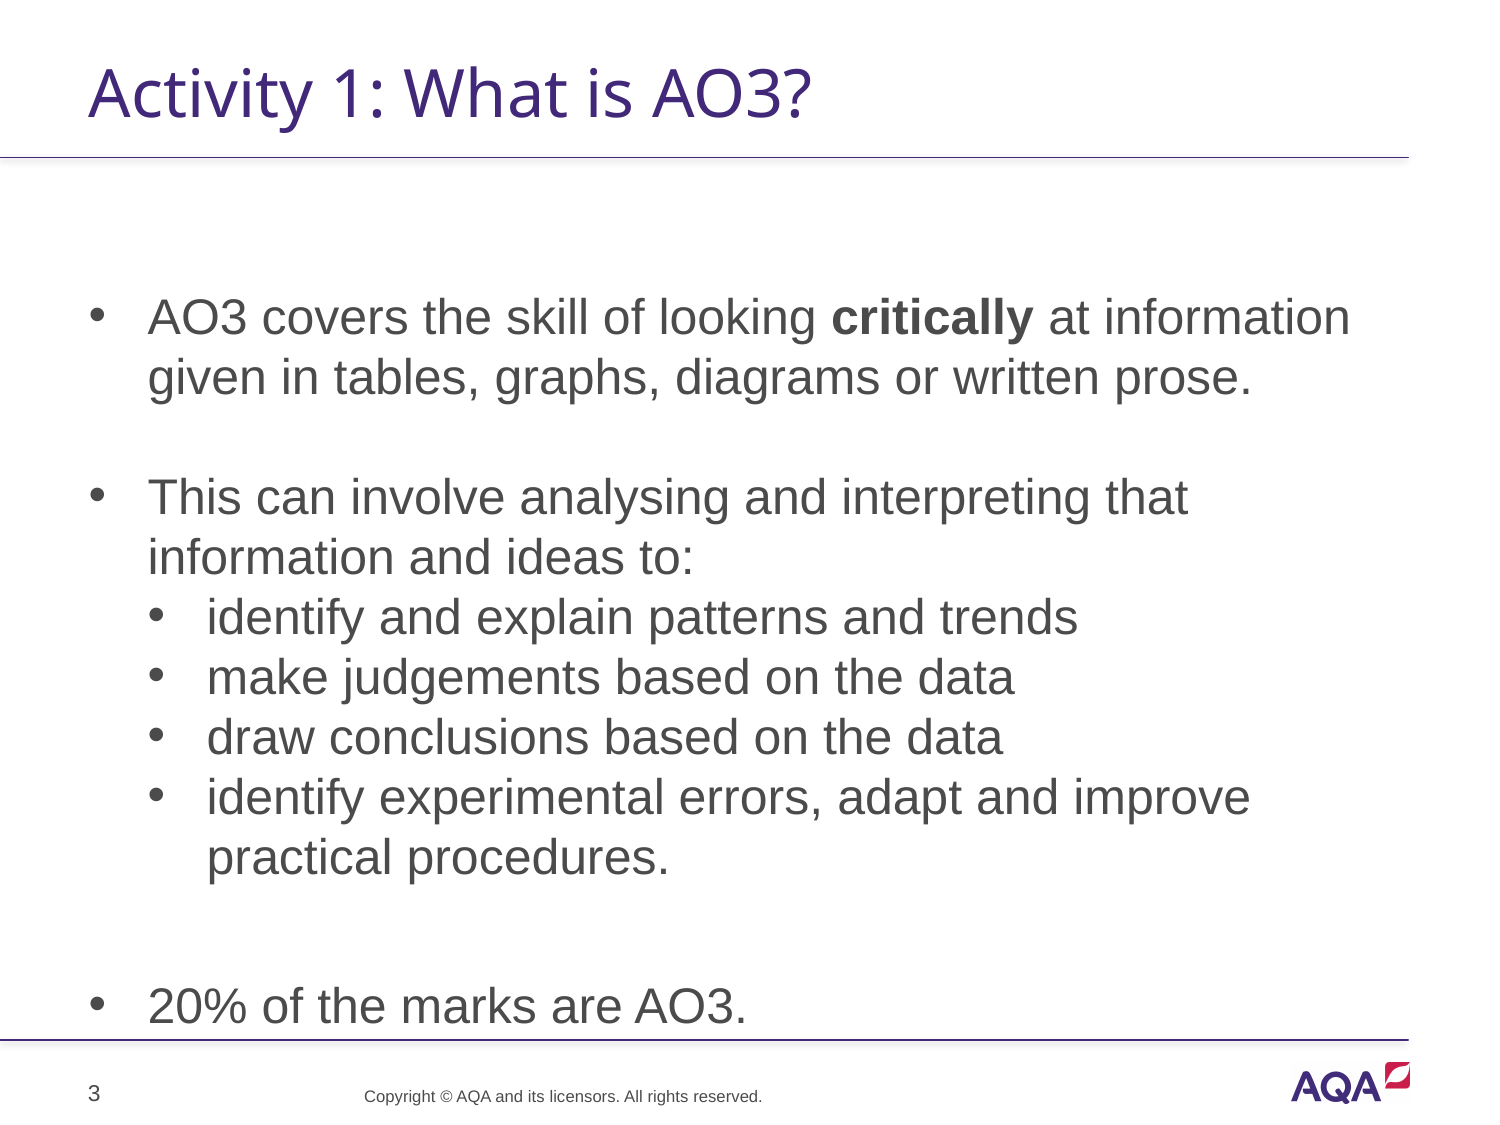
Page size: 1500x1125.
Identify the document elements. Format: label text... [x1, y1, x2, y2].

slide_number 3 [72, 1062, 188, 1123]
picture [1291, 1062, 1410, 1104]
list AO3 covers the skill of looking critically at information given in tables, graphs, diagrams or written prose. This can involve analysing and interpreting that information and ideas to: identify and explain patterns and trends make judgements based on the data draw conclusions based on the data identify experimental errors, adapt and improve practical procedures. 20% of the marks are AO3. [88, 284, 1409, 1007]
footer Copyright © AQA and its licensors. All rights reserved. [324, 1084, 764, 1124]
title Activity 1: What is AO3? [88, 72, 1409, 144]
